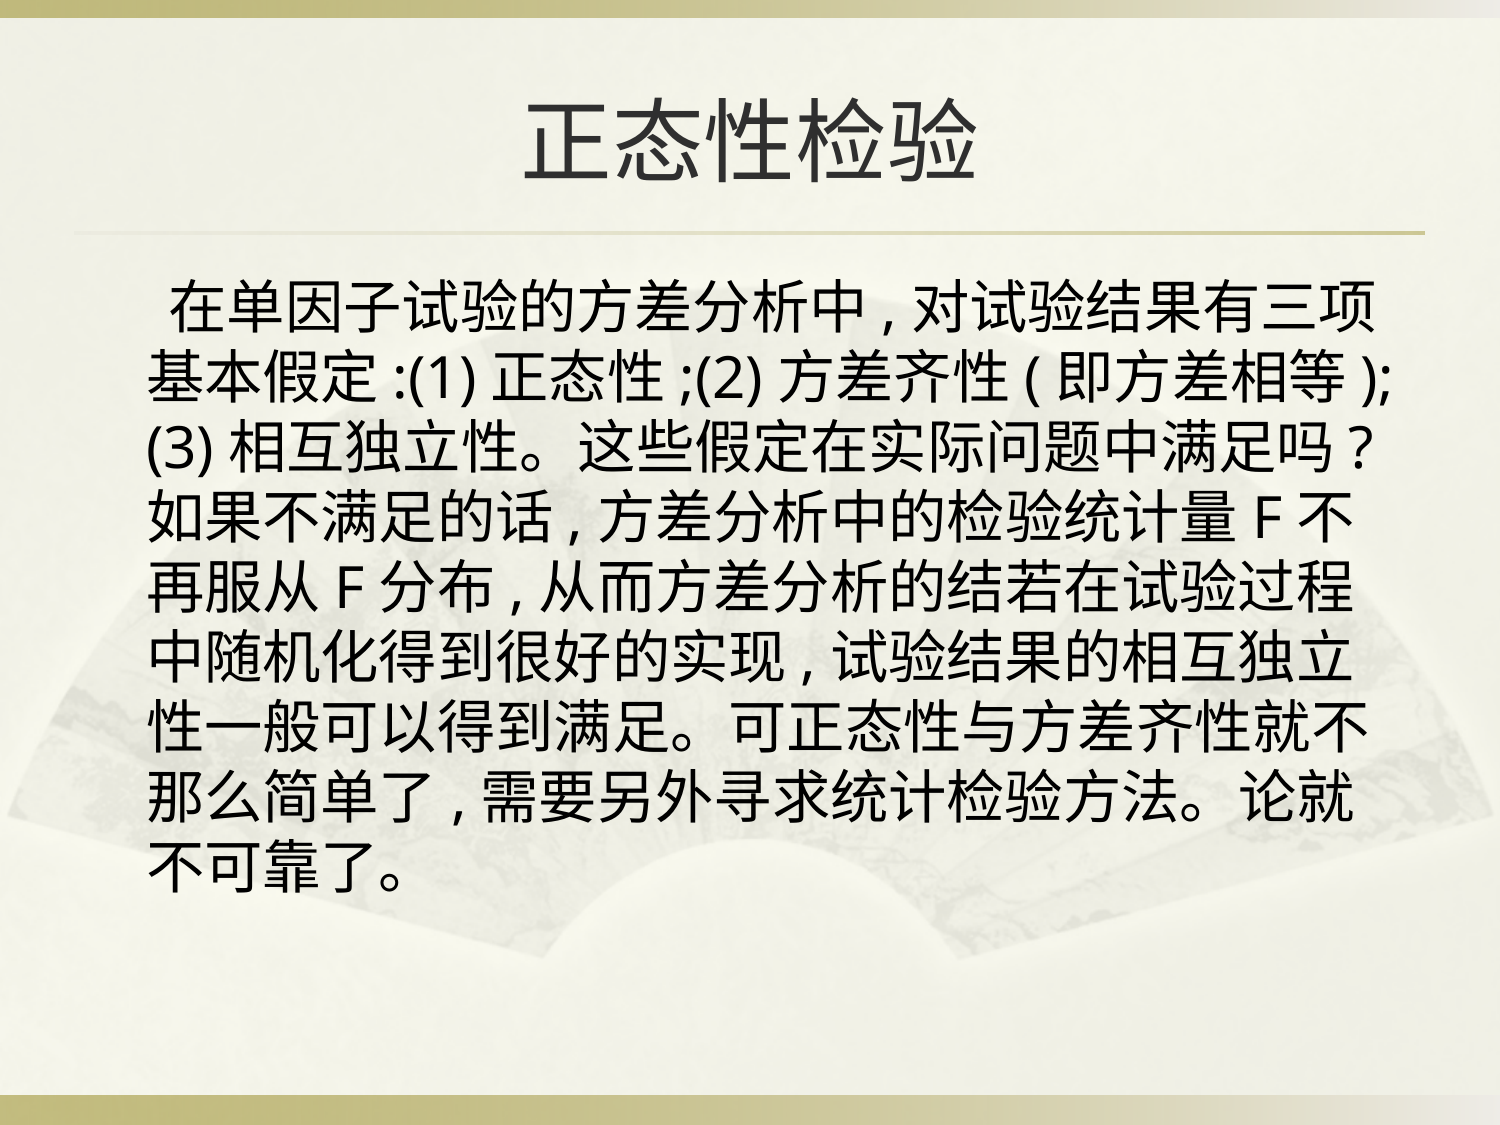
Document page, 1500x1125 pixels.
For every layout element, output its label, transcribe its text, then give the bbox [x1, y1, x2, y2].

title 正态性检验 [75, 45, 1425, 233]
list 在单因子试验的方差分析中,对试验结果有三项基本假定:(1)正态性;(2)方差齐性(即方差相等);(3)相互独立性。这些假定在实际问题中满足吗?如果不满足的话,方差分析中的检验统计量F不再服从F分布,从而方差分析的结若在试验过程中随机化得到很好的实现,试验结果的相互独立性一般可以得到满足。可正态性与方差齐性就不那么简单了,需要另外寻求统计检验方法。论就不可靠了。 [75, 262, 1425, 1032]
